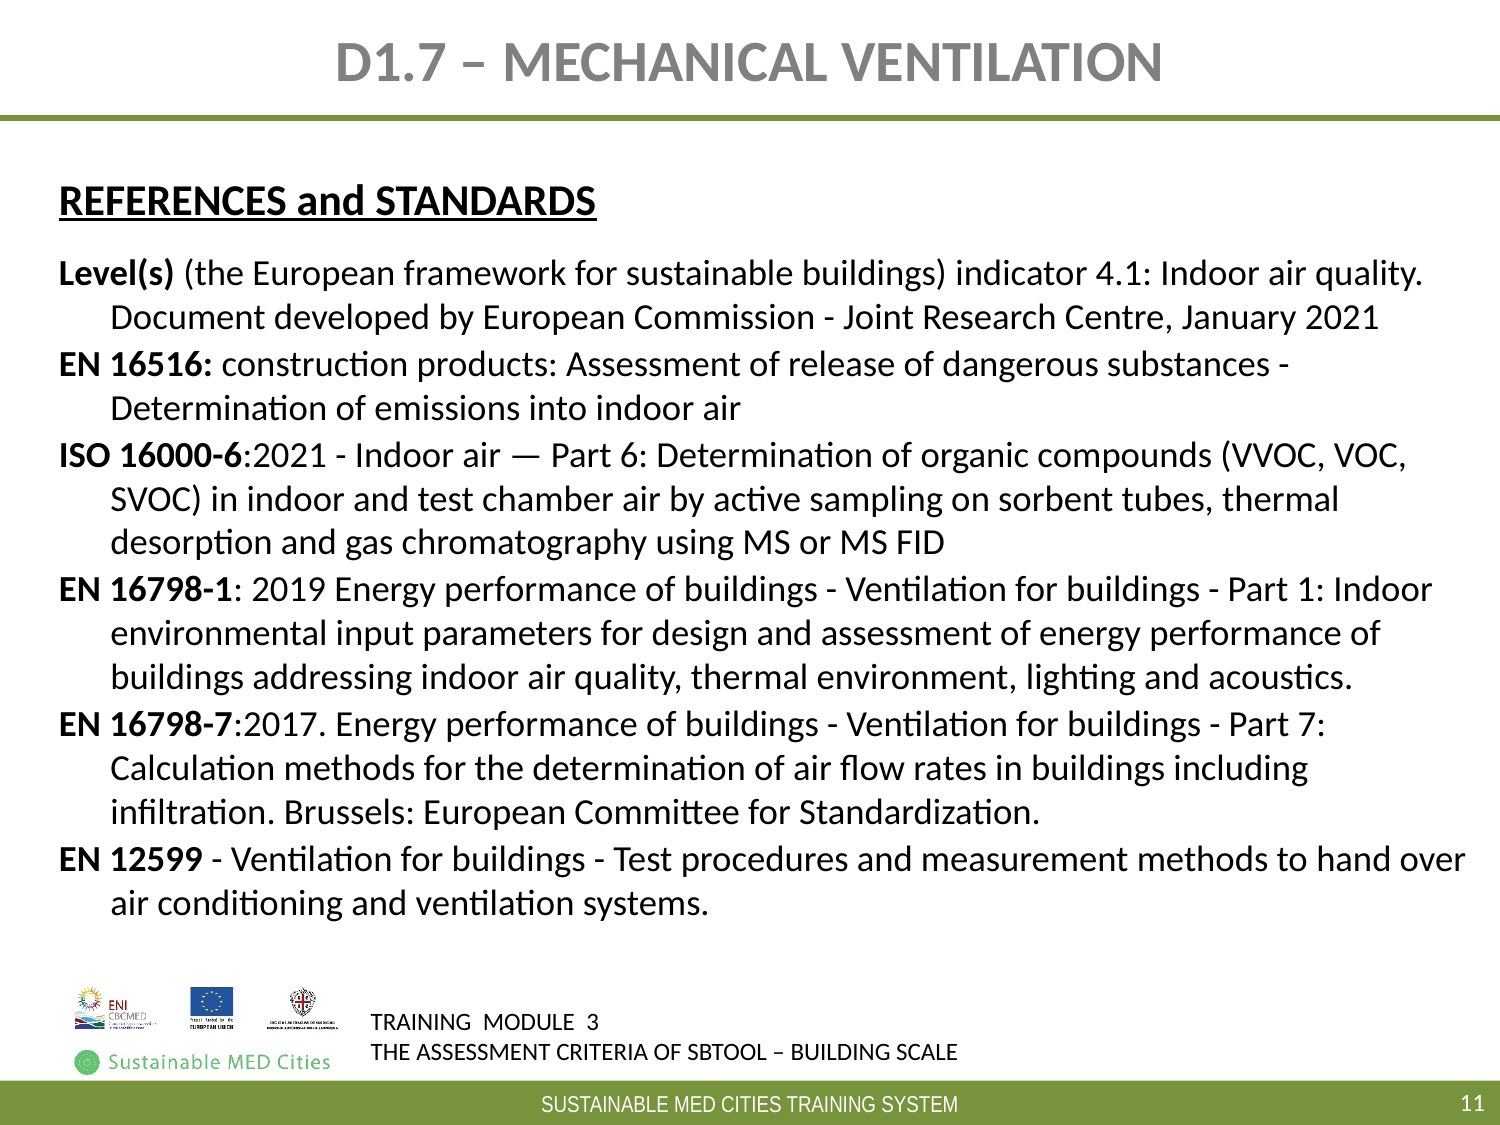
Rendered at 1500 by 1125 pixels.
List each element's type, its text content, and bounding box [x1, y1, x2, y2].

slide_number 11 [1149, 1078, 1500, 1125]
text_box D1.7 – MECHANICAL VENTILATION [0, 0, 1500, 117]
list REFERENCES and STANDARDS Level(s) (the European framework for sustainable buildings) indicator 4.1: Indoor air quality. Document developed by European Commission - Joint Research Centre, January 2021 EN 16516: construction products: Assessment of release of dangerous substances - Determination of emissions into indoor air ISO 16000-6:2021 - Indoor air — Part 6: Determination of organic compounds (VVOC, VOC, SVOC) in indoor and test chamber air by active sampling on sorbent tubes, thermal desorption and gas chromatography using MS or MS FID EN 16798-1: 2019 Energy performance of buildings - Ventilation for buildings - Part 1: Indoor environmental input parameters for design and assessment of energy performance of buildings addressing indoor air quality, thermal environment, lighting and acoustics. EN 16798-7:2017. Energy performance of buildings - Ventilation for buildings - Part 7: Calculation methods for the determination of air flow rates in buildings including infiltration. Brussels: European Committee for Standardization. EN 12599 - Ventilation for buildings - Test procedures and measurement methods to hand over air conditioning and ventilation systems. [43, 163, 1486, 999]
picture [62, 999, 356, 1080]
